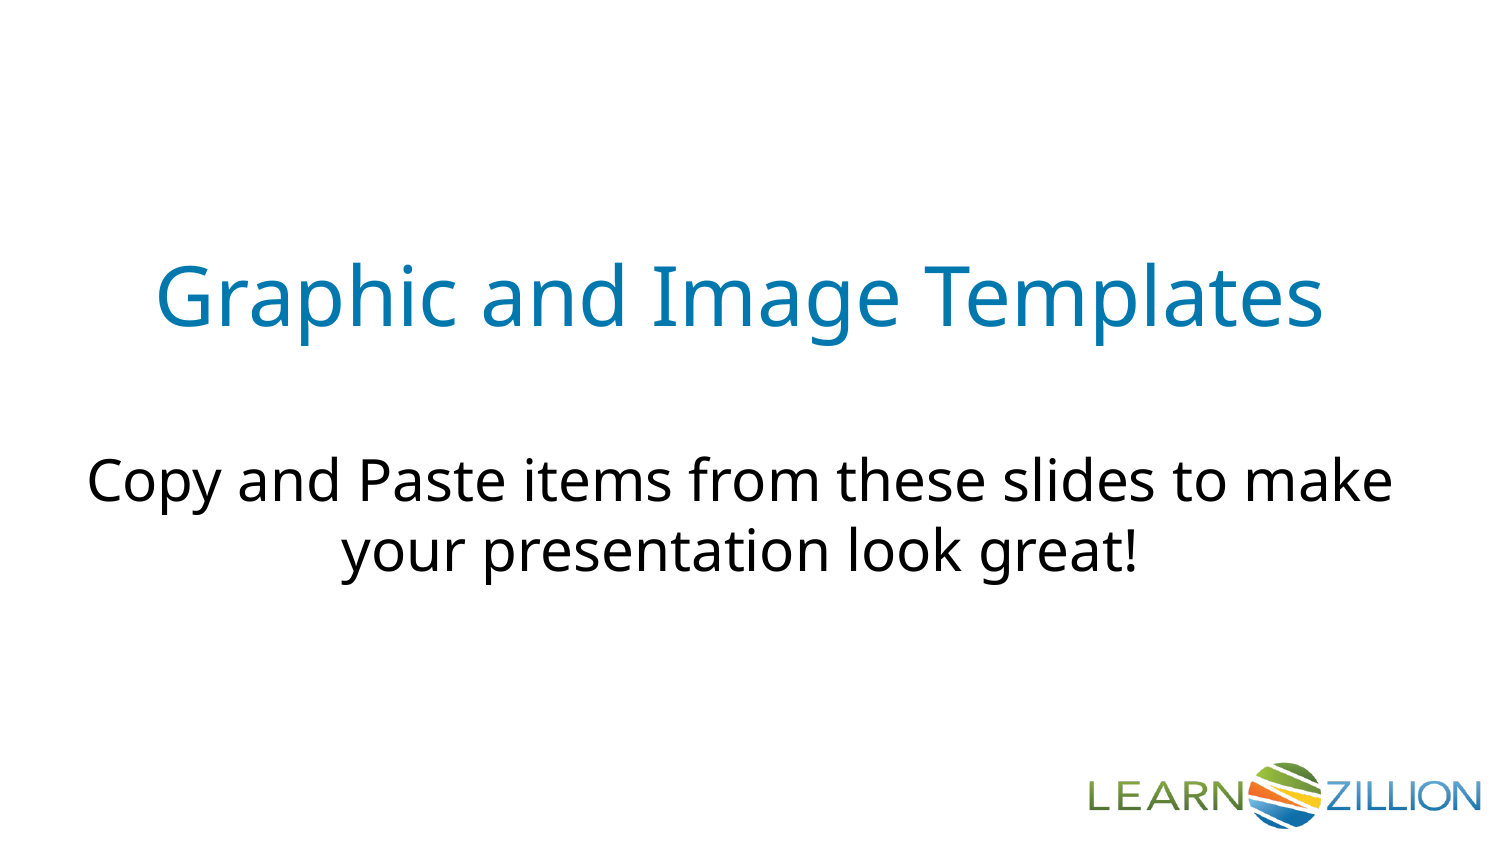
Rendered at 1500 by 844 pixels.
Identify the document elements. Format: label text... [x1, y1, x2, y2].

picture [1087, 759, 1482, 831]
text_box Graphic and Image Templates Copy and Paste items from these slides to make your presentation look great! [56, 236, 1425, 591]
